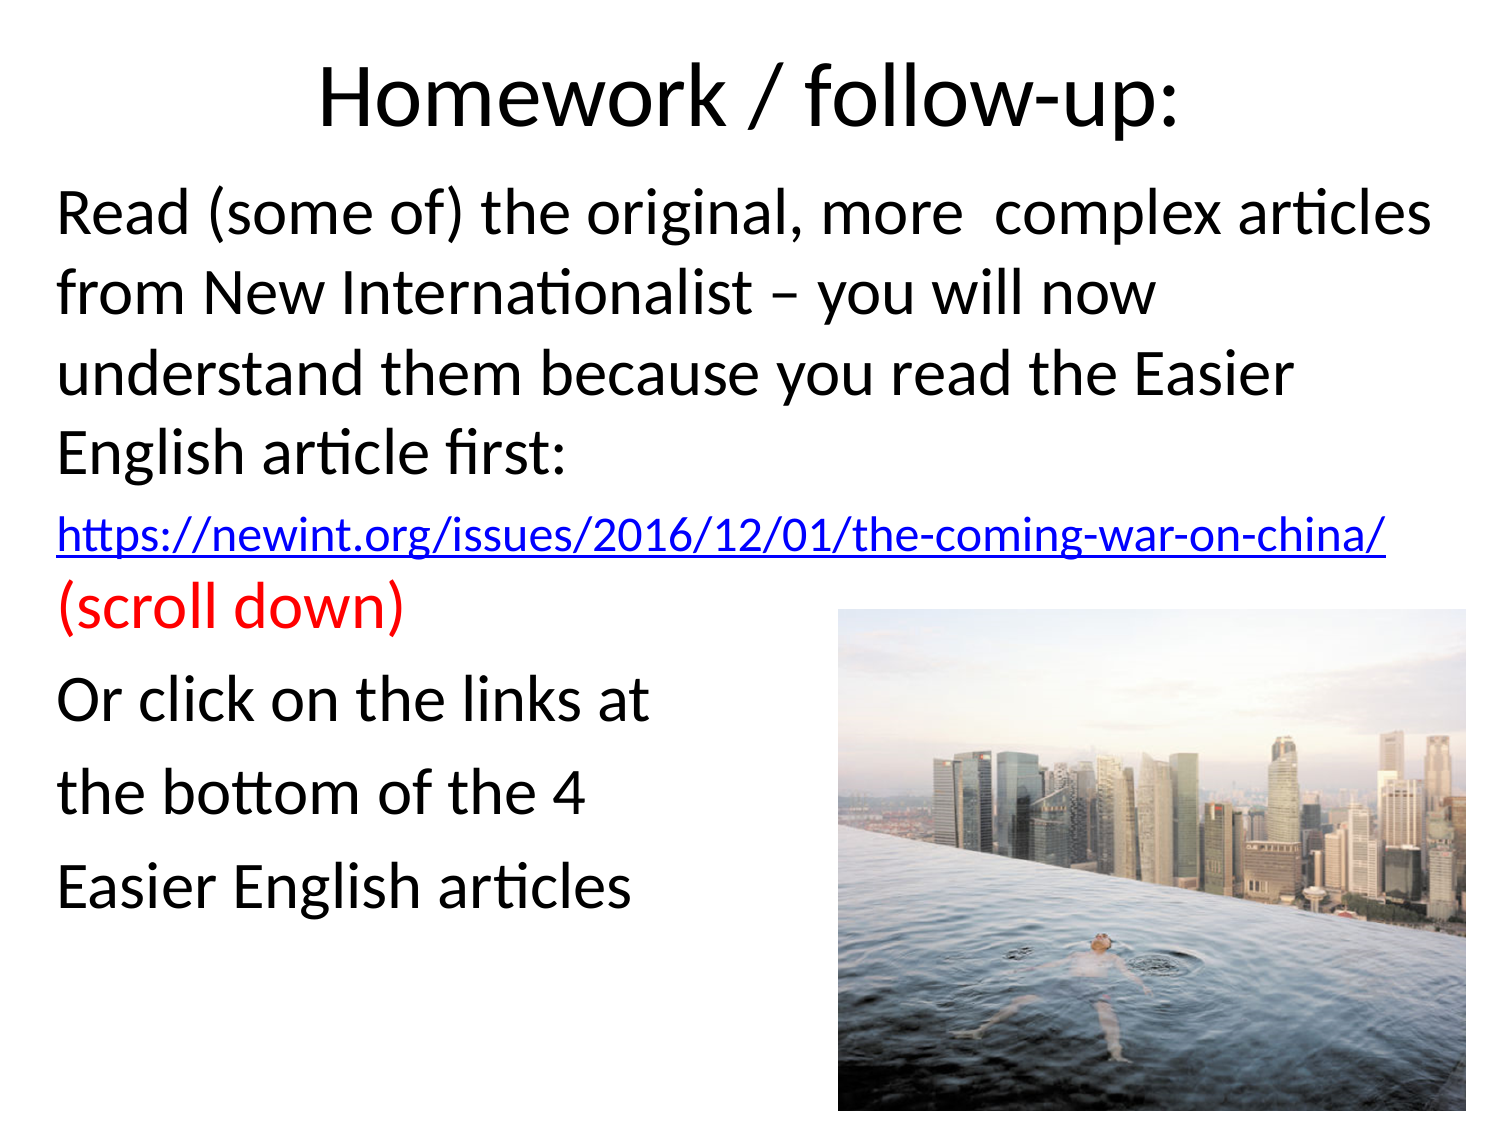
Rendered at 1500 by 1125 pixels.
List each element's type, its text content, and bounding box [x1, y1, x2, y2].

list Read (some of) the original, more complex articles from New Internationalist – you will now understand them because you read the Easier English article first: https://newint.org/issues/2016/12/01/the-coming-war-on-china/ (scroll down) Or click on the links at the bottom of the 4 Easier English articles [41, 160, 1466, 1005]
picture [838, 609, 1466, 1111]
title Homework / follow-up: [75, 19, 1425, 160]
